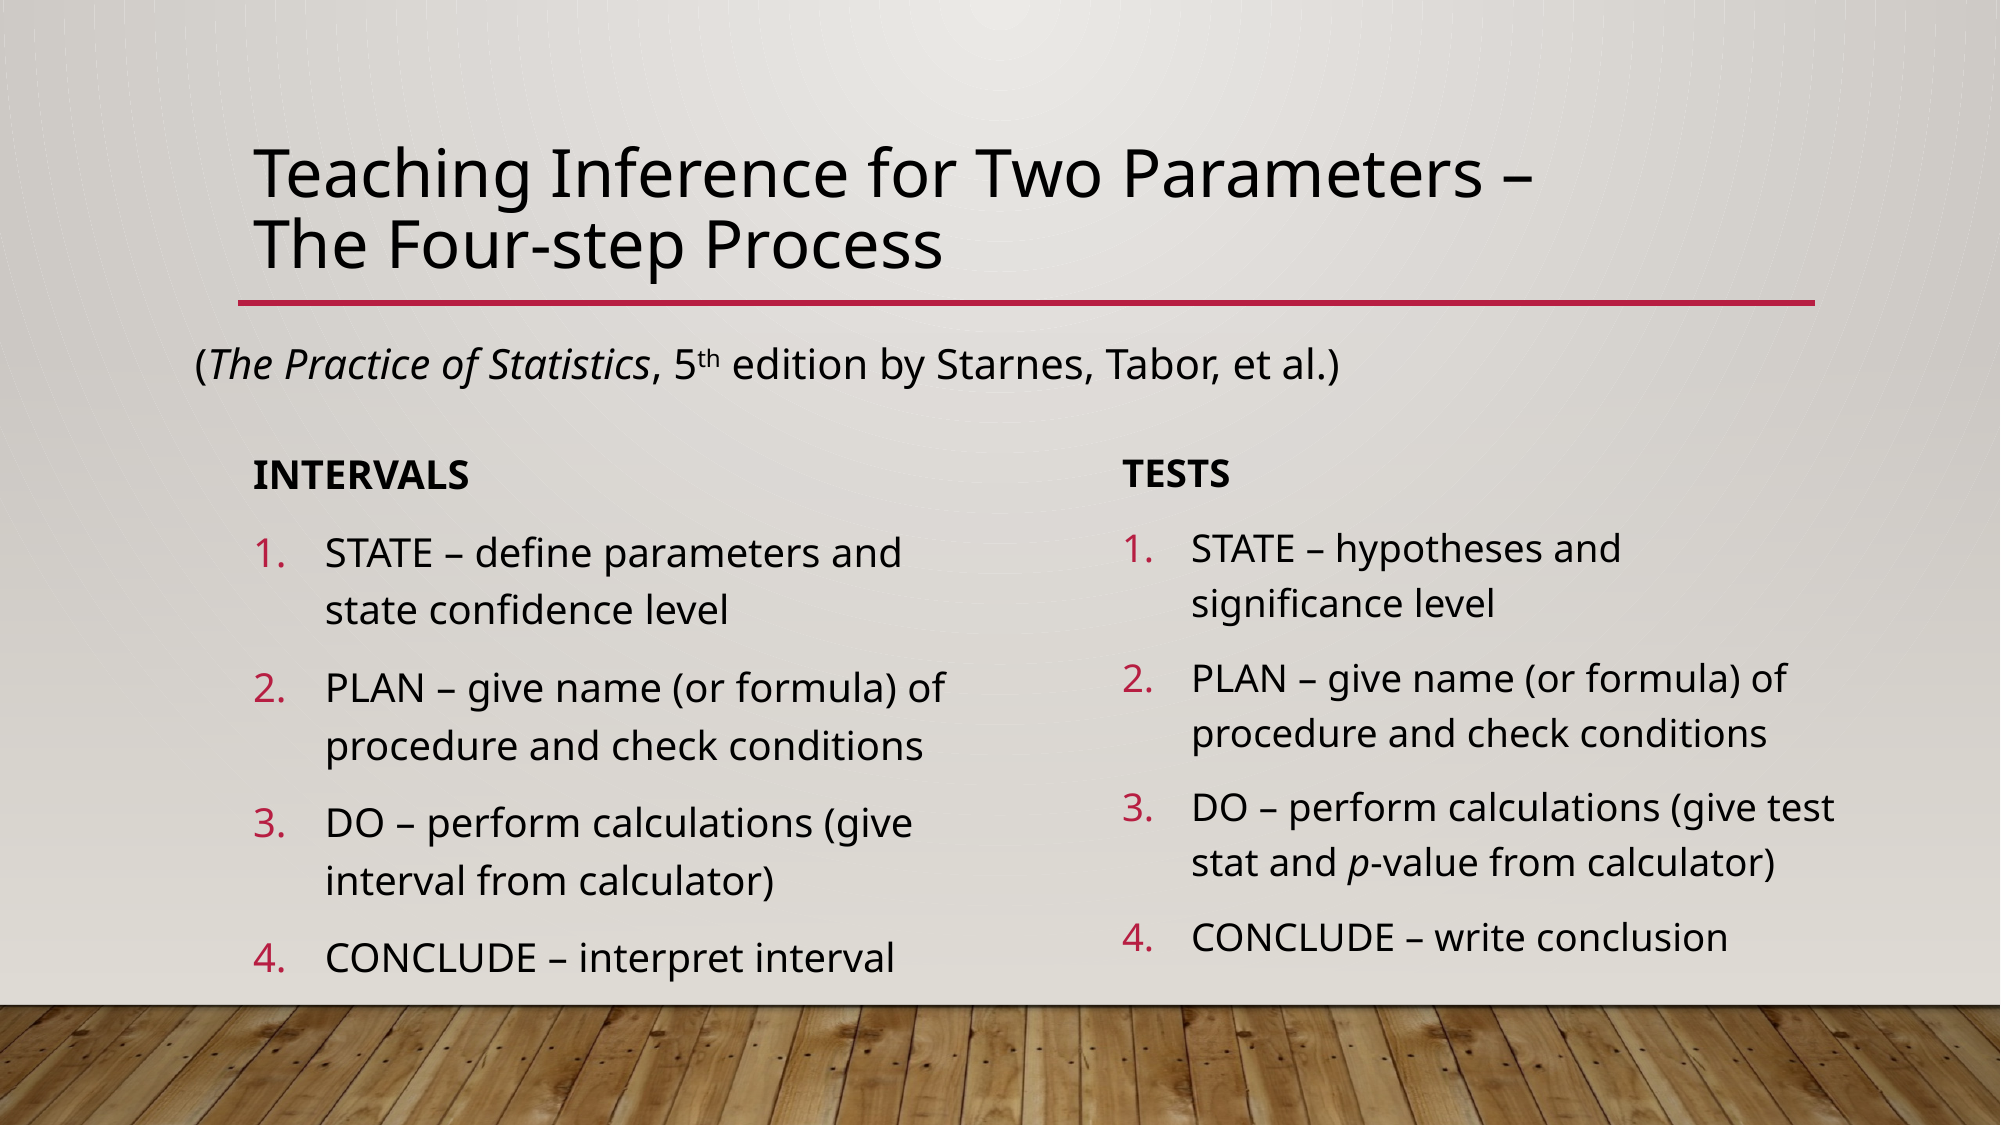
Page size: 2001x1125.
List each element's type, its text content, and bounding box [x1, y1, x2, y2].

list INTERVALS STATE – define parameters and state confidence level PLAN – give name (or formula) of procedure and check conditions DO – perform calculations (give interval from calculator) CONCLUDE – interpret interval [238, 446, 1014, 994]
title Teaching Inference for Two Parameters – The Four-step Process [238, 131, 1814, 305]
picture [0, 1005, 2000, 1125]
text_box TESTS STATE – hypotheses and significance level PLAN – give name (or formula) of procedure and check conditions DO – perform calculations (give test stat and p-value from calculator) CONCLUDE – write conclusion [1107, 432, 1854, 994]
text_box (The Practice of Statistics, 5th edition by Starnes, Tabor, et al.) [180, 330, 1355, 446]
